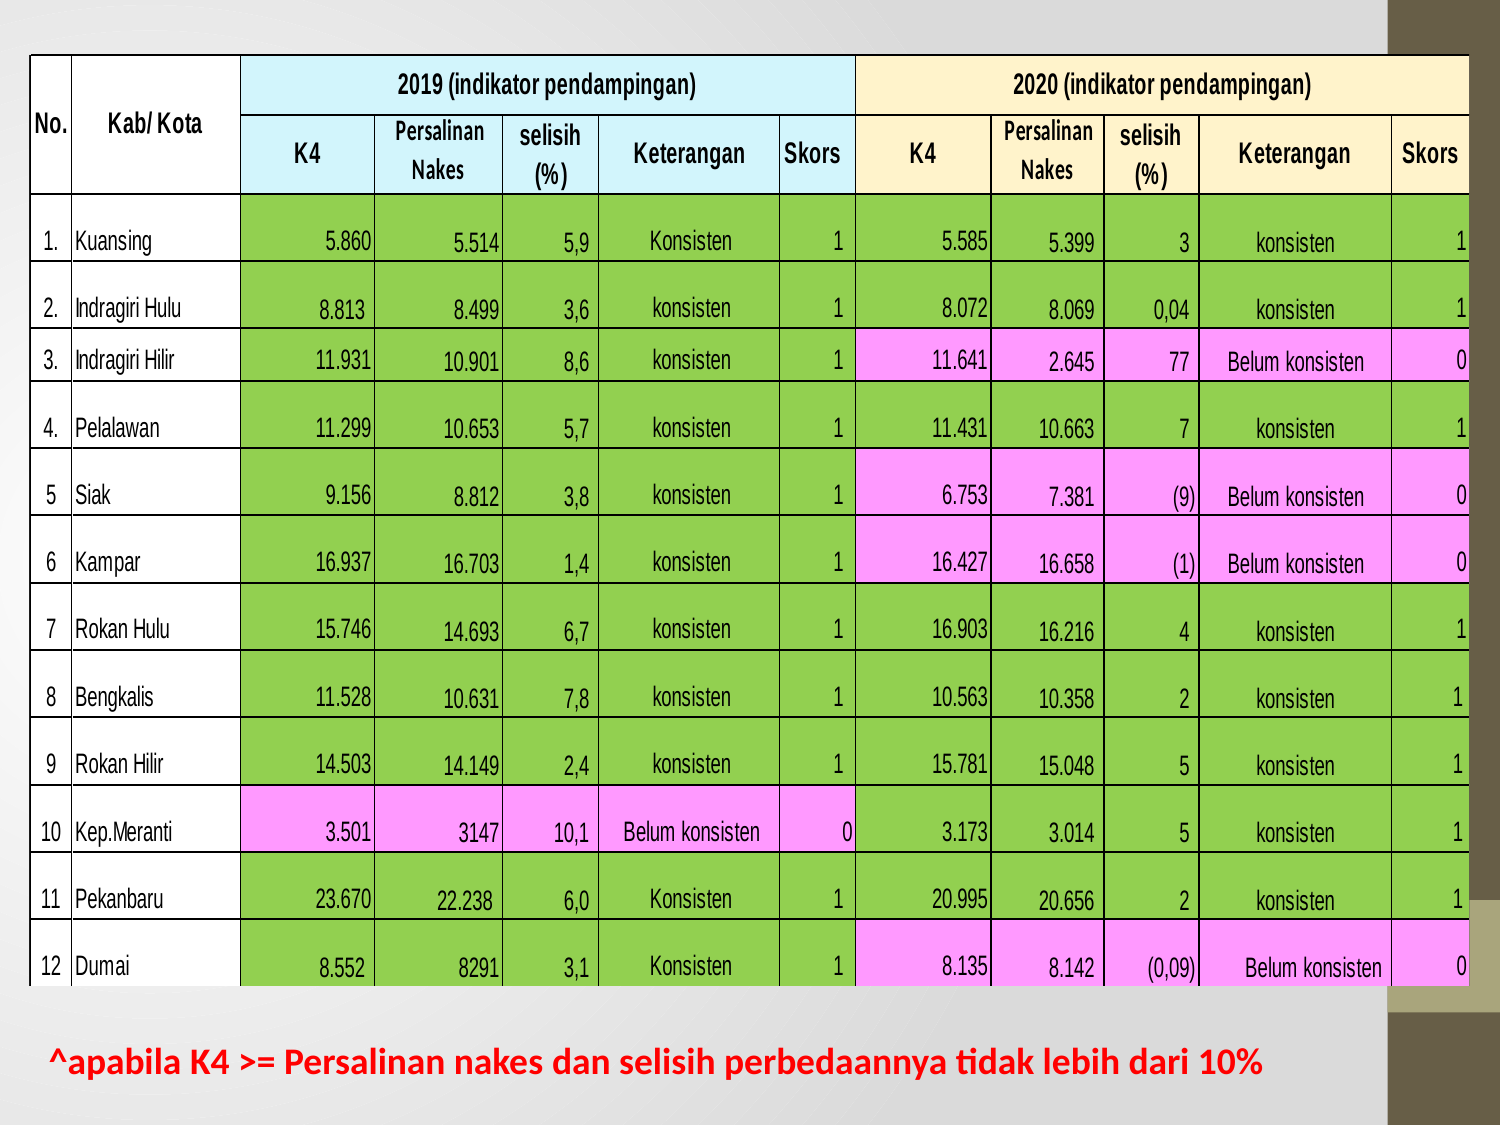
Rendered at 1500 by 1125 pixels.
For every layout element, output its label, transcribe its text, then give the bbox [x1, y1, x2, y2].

picture [28, 53, 1472, 989]
text_box ^apabila K4 >= Persalinan nakes dan selisih perbedaannya tidak lebih dari 10% [34, 1030, 1310, 1090]
